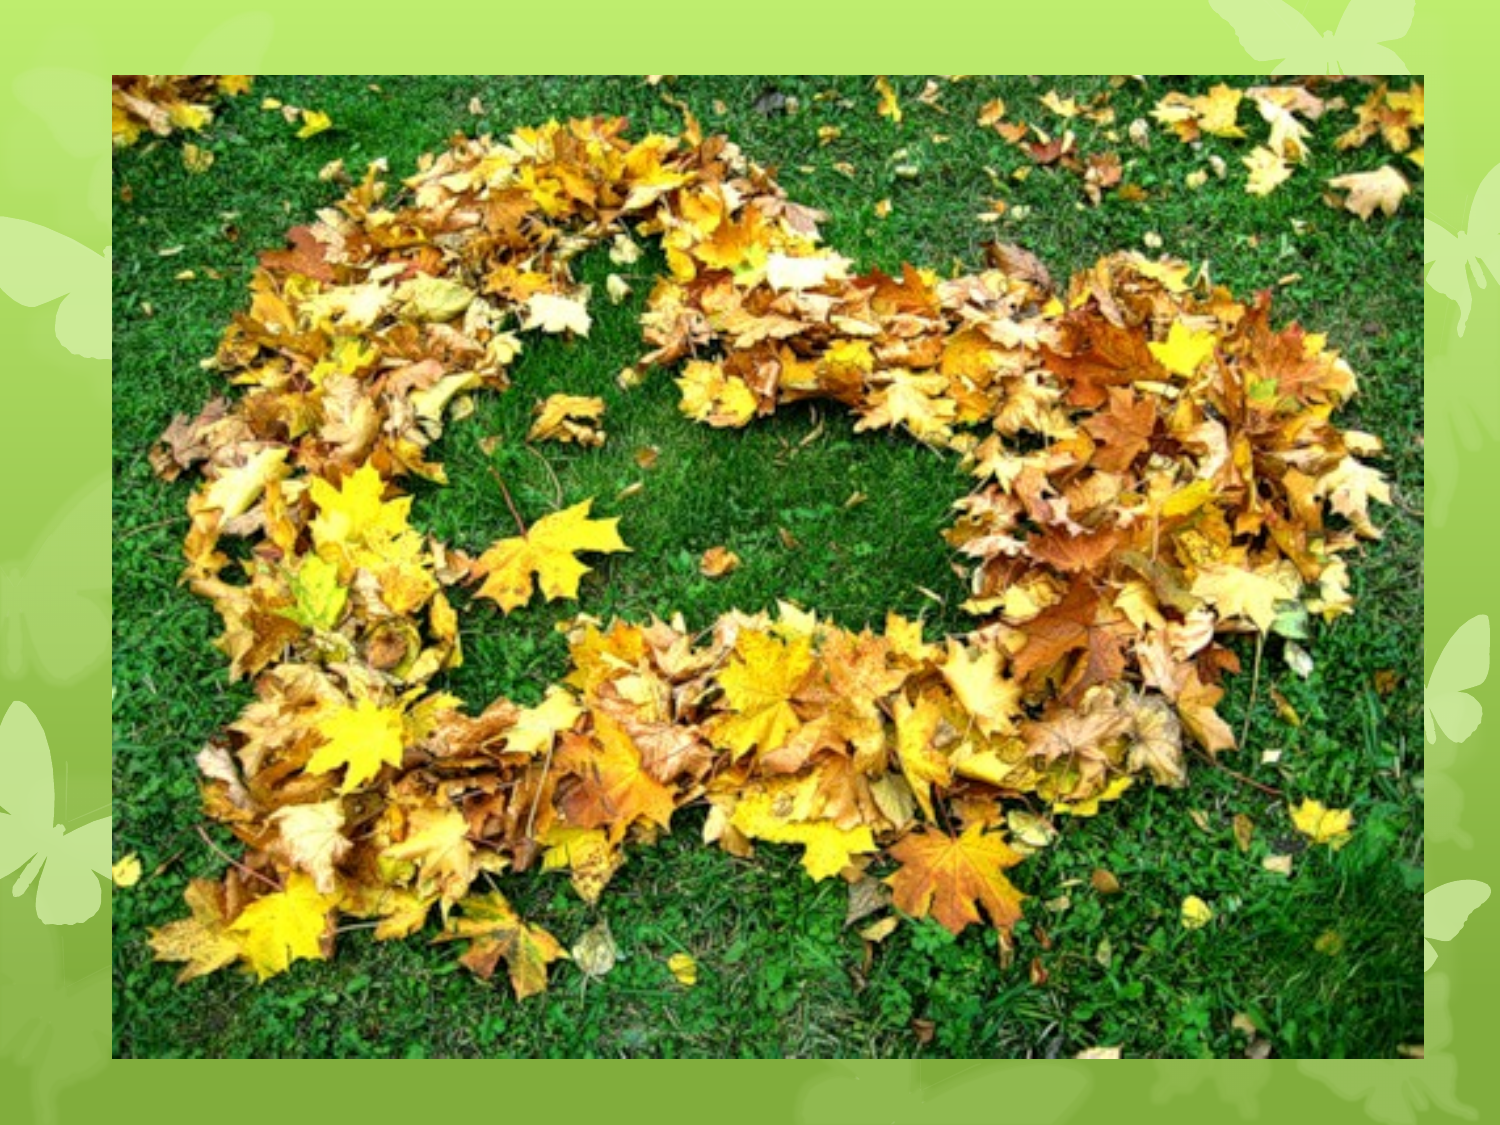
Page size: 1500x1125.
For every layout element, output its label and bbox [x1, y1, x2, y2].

picture [111, 74, 1424, 1060]
